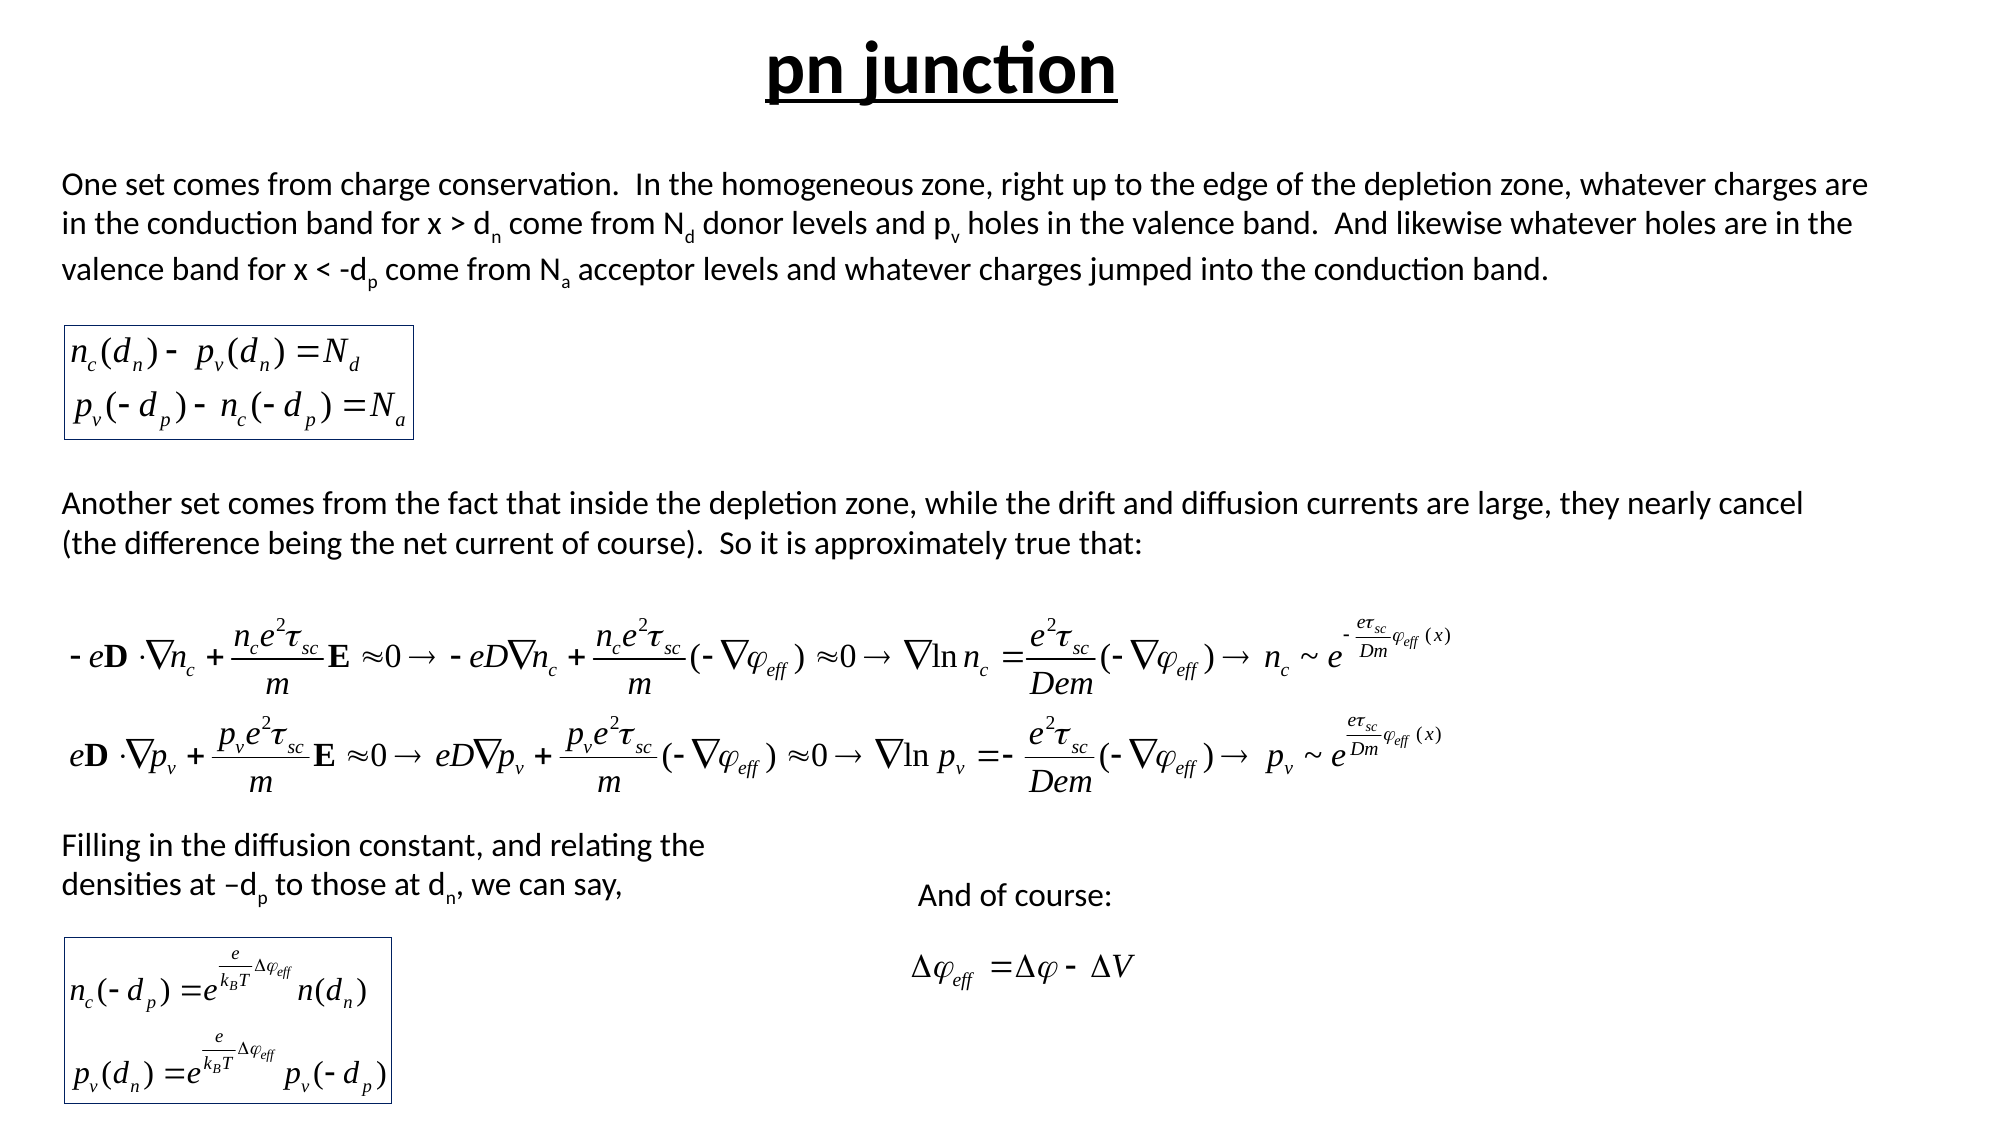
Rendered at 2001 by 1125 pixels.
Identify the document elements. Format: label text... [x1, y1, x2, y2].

text_box Filling in the diffusion constant, and relating the densities at –dp to those at dn, we can say, [46, 815, 772, 916]
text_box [905, 943, 1143, 998]
text_box And of course: [903, 866, 1141, 921]
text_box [64, 937, 392, 1104]
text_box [64, 325, 414, 440]
text_box One set comes from charge conservation. In the homogeneous zone, right up to the edge of the depletion zone, whatever charges are in the conduction band for x > dn come from Nd donor levels and pv holes in the valence band. And likewise whatever holes are in the valence band for x < -dp come from Na acceptor levels and whatever charges jumped into the conduction band. [46, 154, 1888, 300]
text_box Another set comes from the fact that inside the depletion zone, while the drift and diffusion currents are large, they nearly cancel (the difference being the net current of course). So it is approximately true that: [46, 473, 1858, 569]
title pn junction [706, 15, 1178, 118]
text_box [64, 604, 1458, 802]
